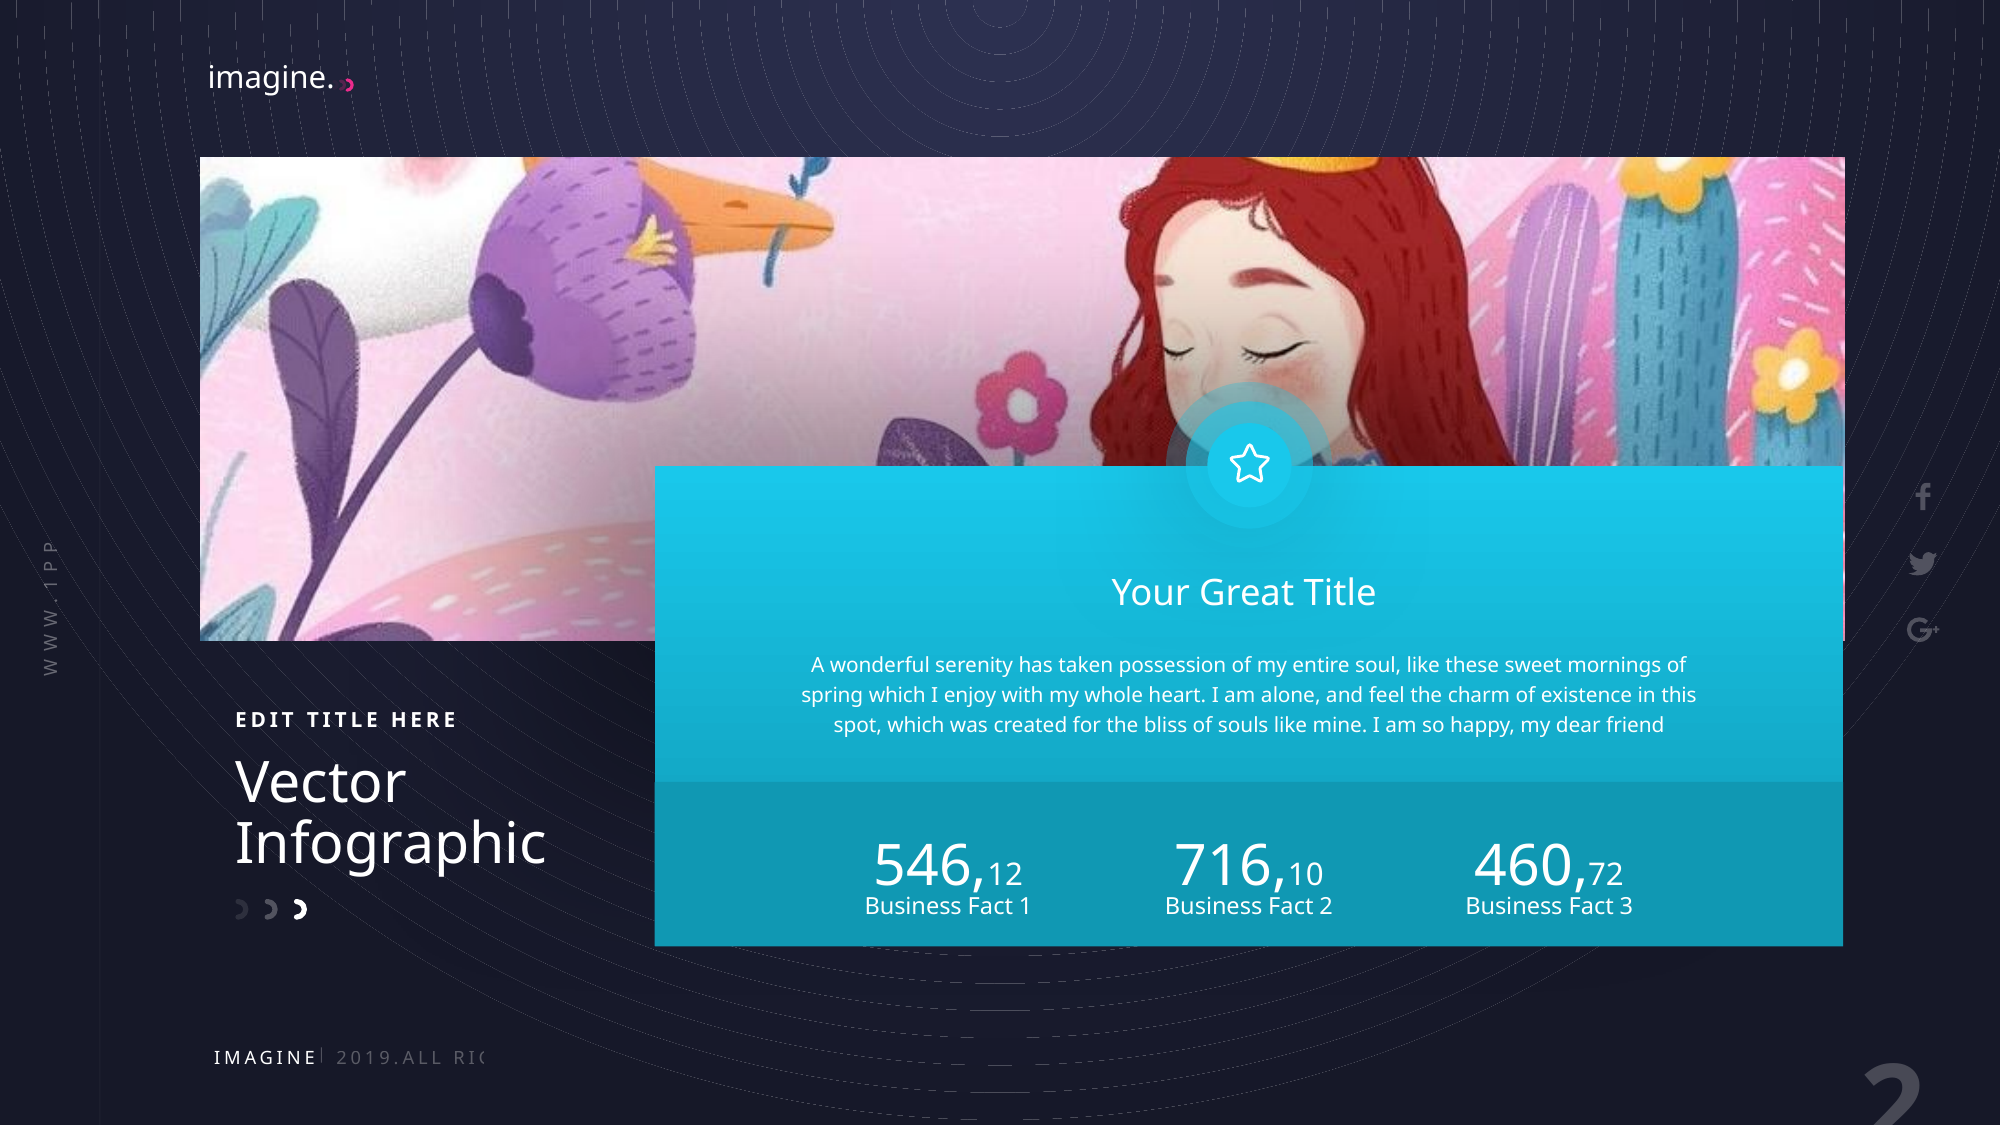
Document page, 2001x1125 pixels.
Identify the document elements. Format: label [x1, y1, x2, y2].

text_box [1166, 381, 1333, 549]
picture [200, 157, 1845, 642]
text_box [220, 699, 583, 886]
text_box [230, 901, 305, 918]
text_box [1409, 807, 1690, 924]
text_box [773, 566, 1725, 743]
text_box [808, 807, 1089, 924]
text_box [654, 465, 1844, 947]
text_box [1108, 807, 1390, 924]
